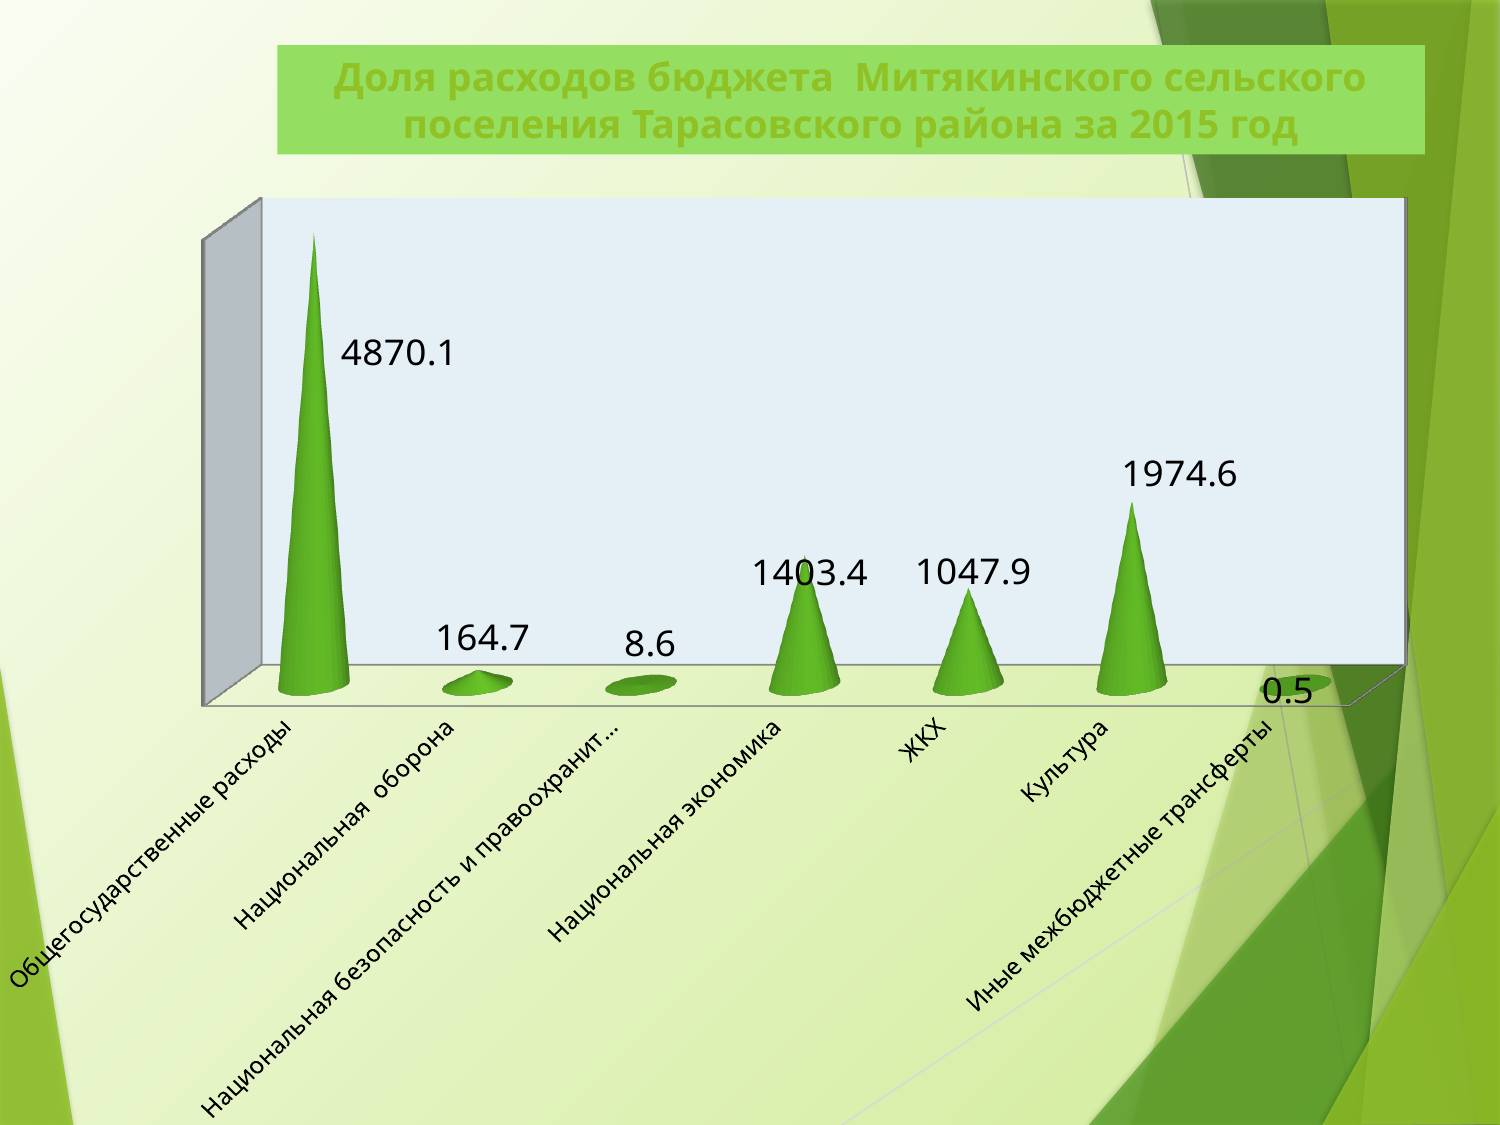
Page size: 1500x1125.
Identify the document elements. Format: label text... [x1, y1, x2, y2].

chart [0, 174, 1435, 1125]
title Доля расходов бюджета Митякинского сельского поселения Тарасовского района за 2015 год [277, 45, 1425, 155]
